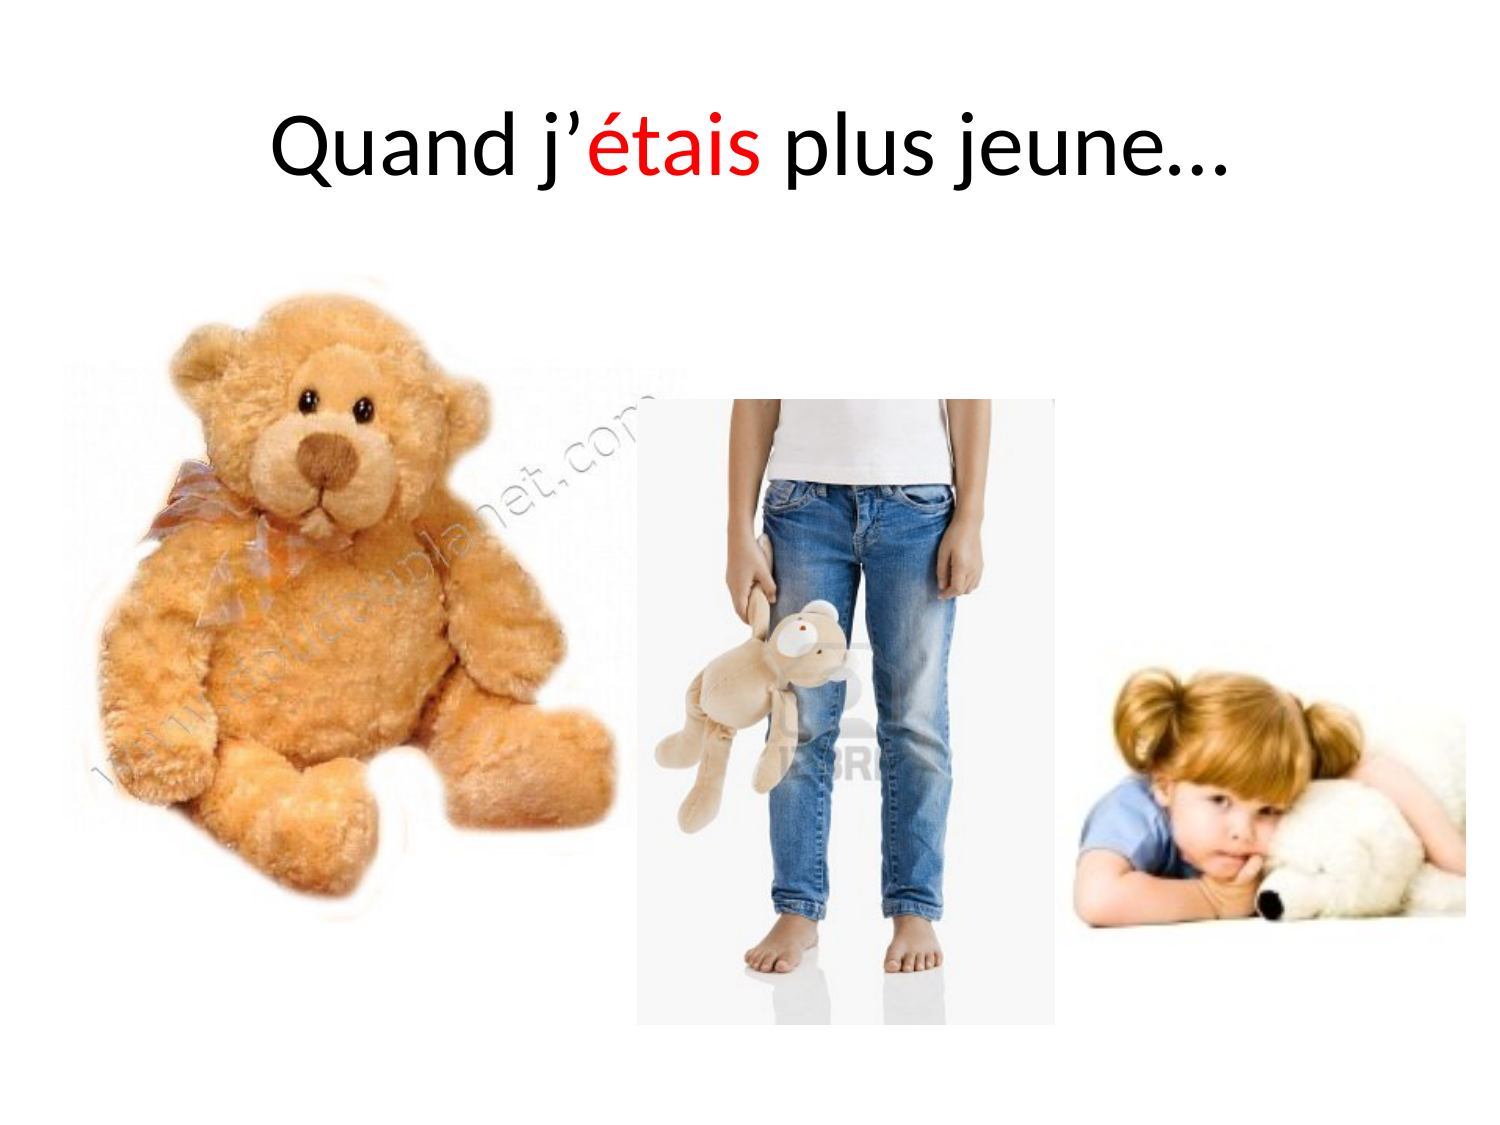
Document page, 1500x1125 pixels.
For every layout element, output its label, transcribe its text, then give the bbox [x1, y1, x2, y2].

picture [62, 262, 1466, 1026]
title Quand j’étais plus jeune… [75, 45, 1425, 233]
